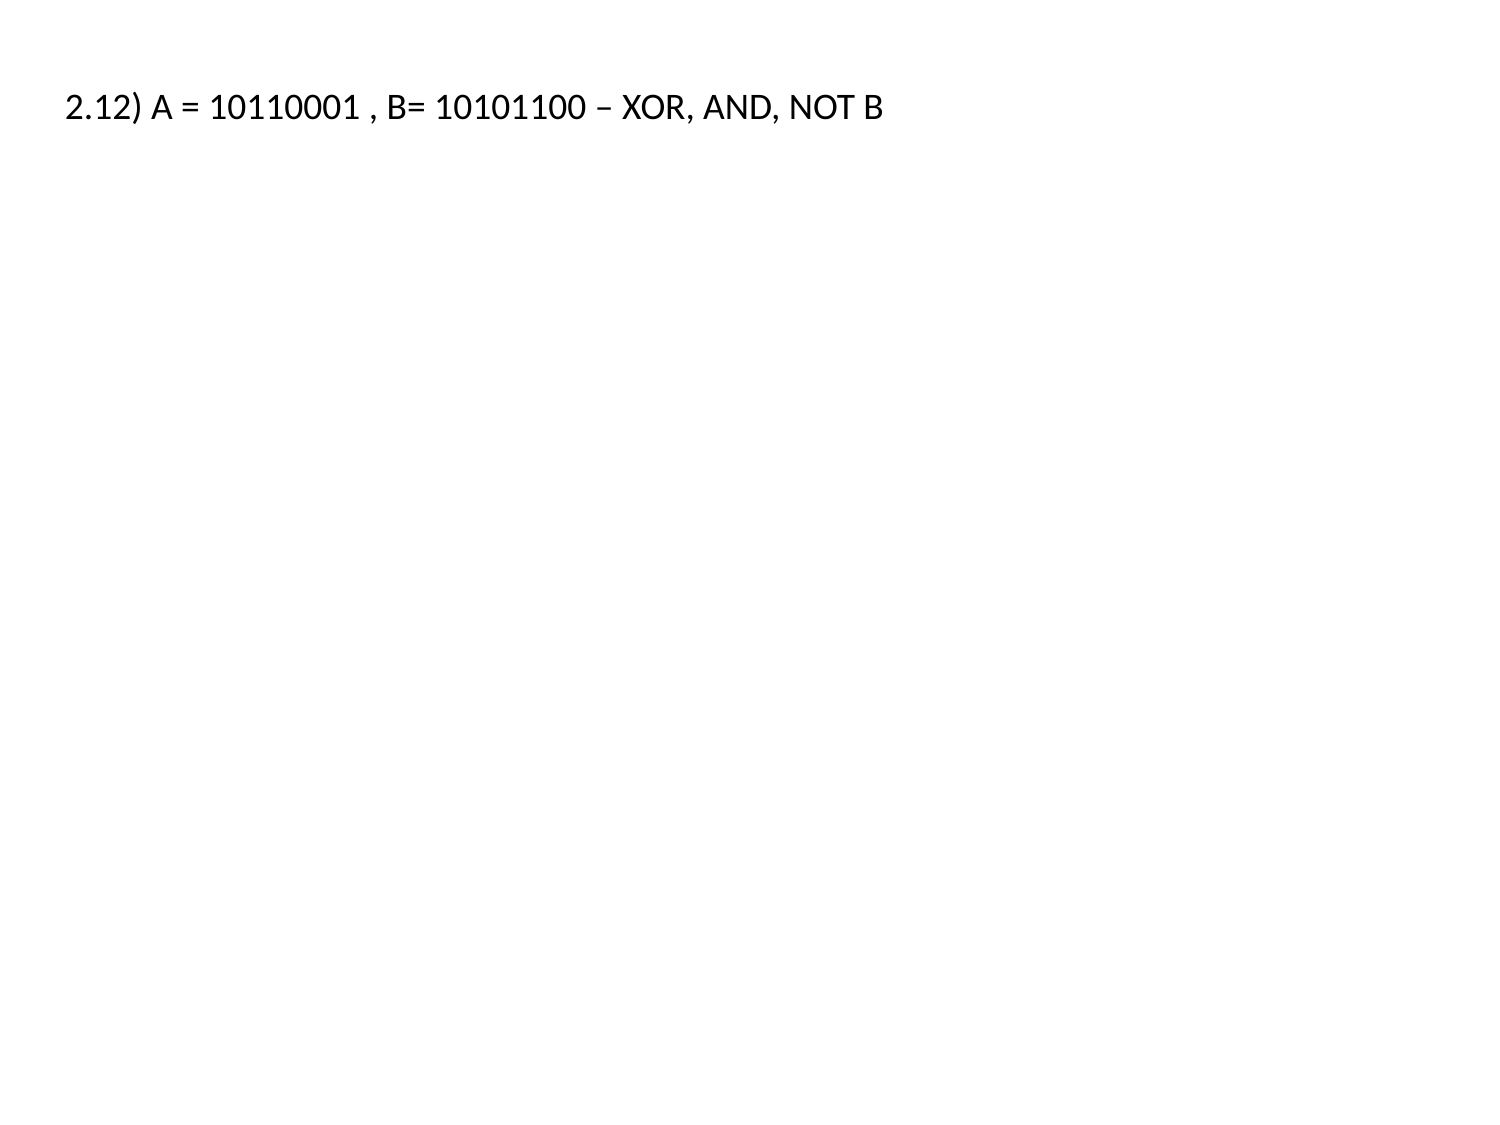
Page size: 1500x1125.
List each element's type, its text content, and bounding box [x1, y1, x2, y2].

text_box 2.12) A = 10110001 , B= 10101100 – XOR, AND, NOT B [50, 74, 1075, 135]
